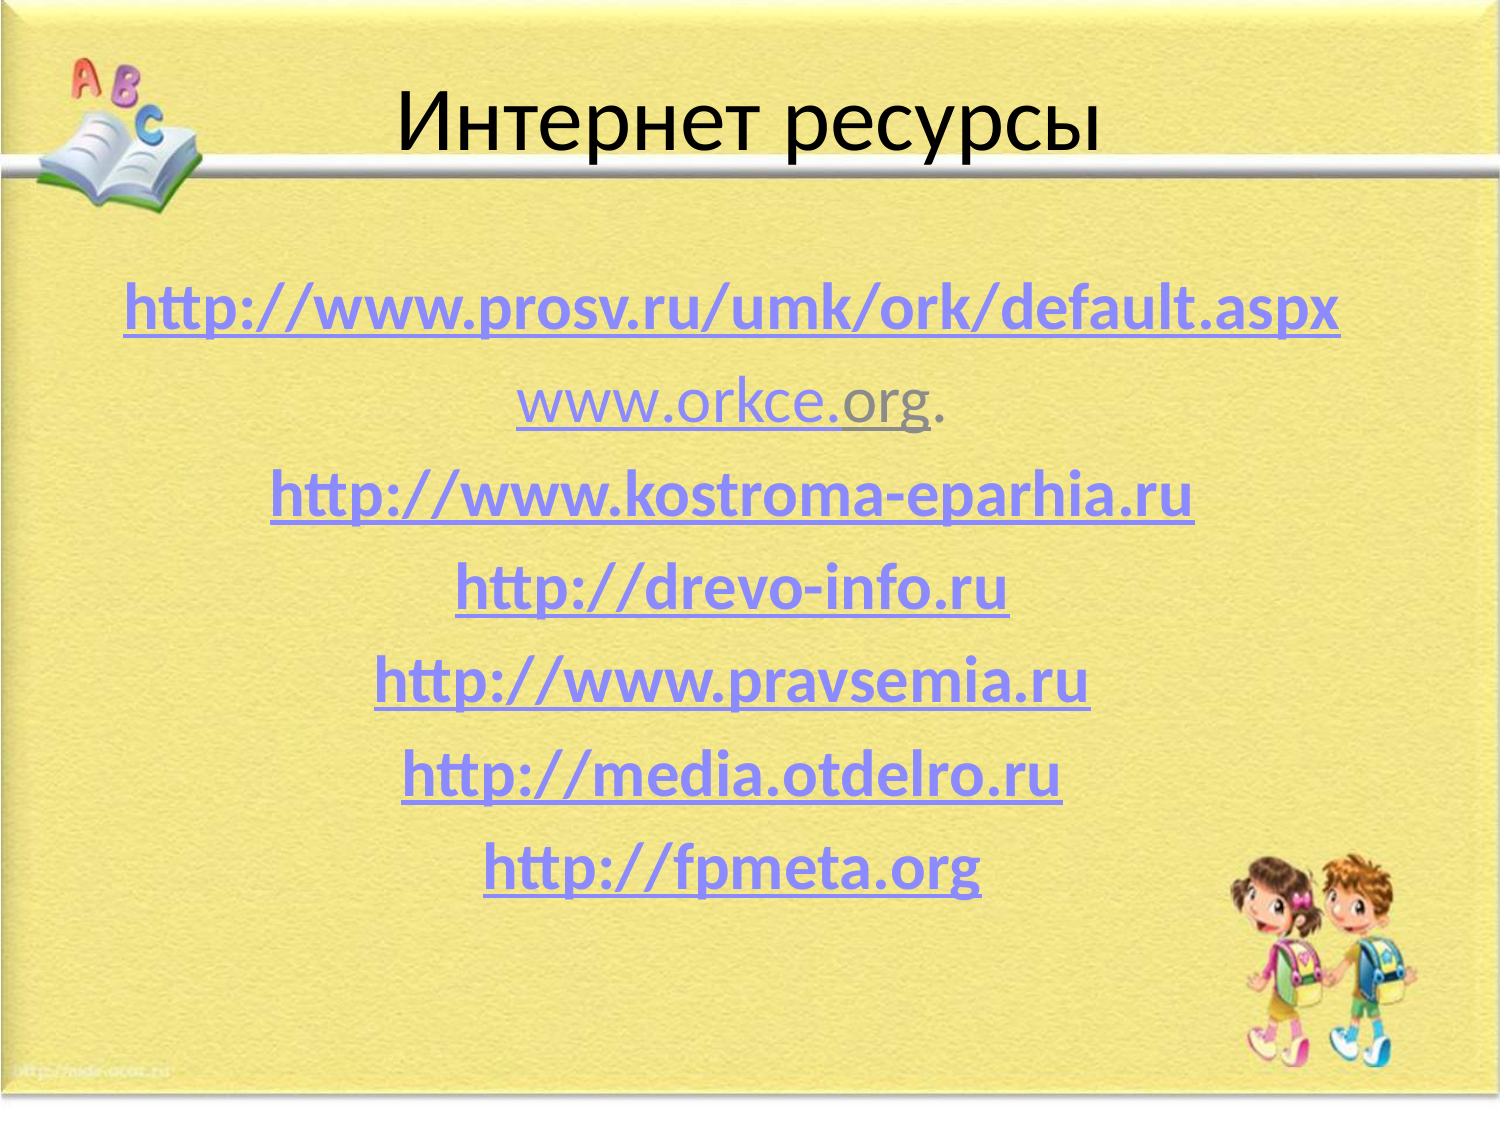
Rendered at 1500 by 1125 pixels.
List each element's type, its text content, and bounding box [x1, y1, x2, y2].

title Интернет ресурсы [112, 30, 1388, 197]
picture [0, 0, 1500, 1125]
subtitle http://www.prosv.ru/umk/ork/default.aspx www.orkce.org. http://www.kostroma-eparhia.ru http://drevo-info.ru http://www.pravsemia.ru http://media.otdelro.ru http://fpmeta.org [76, 255, 1388, 1047]
